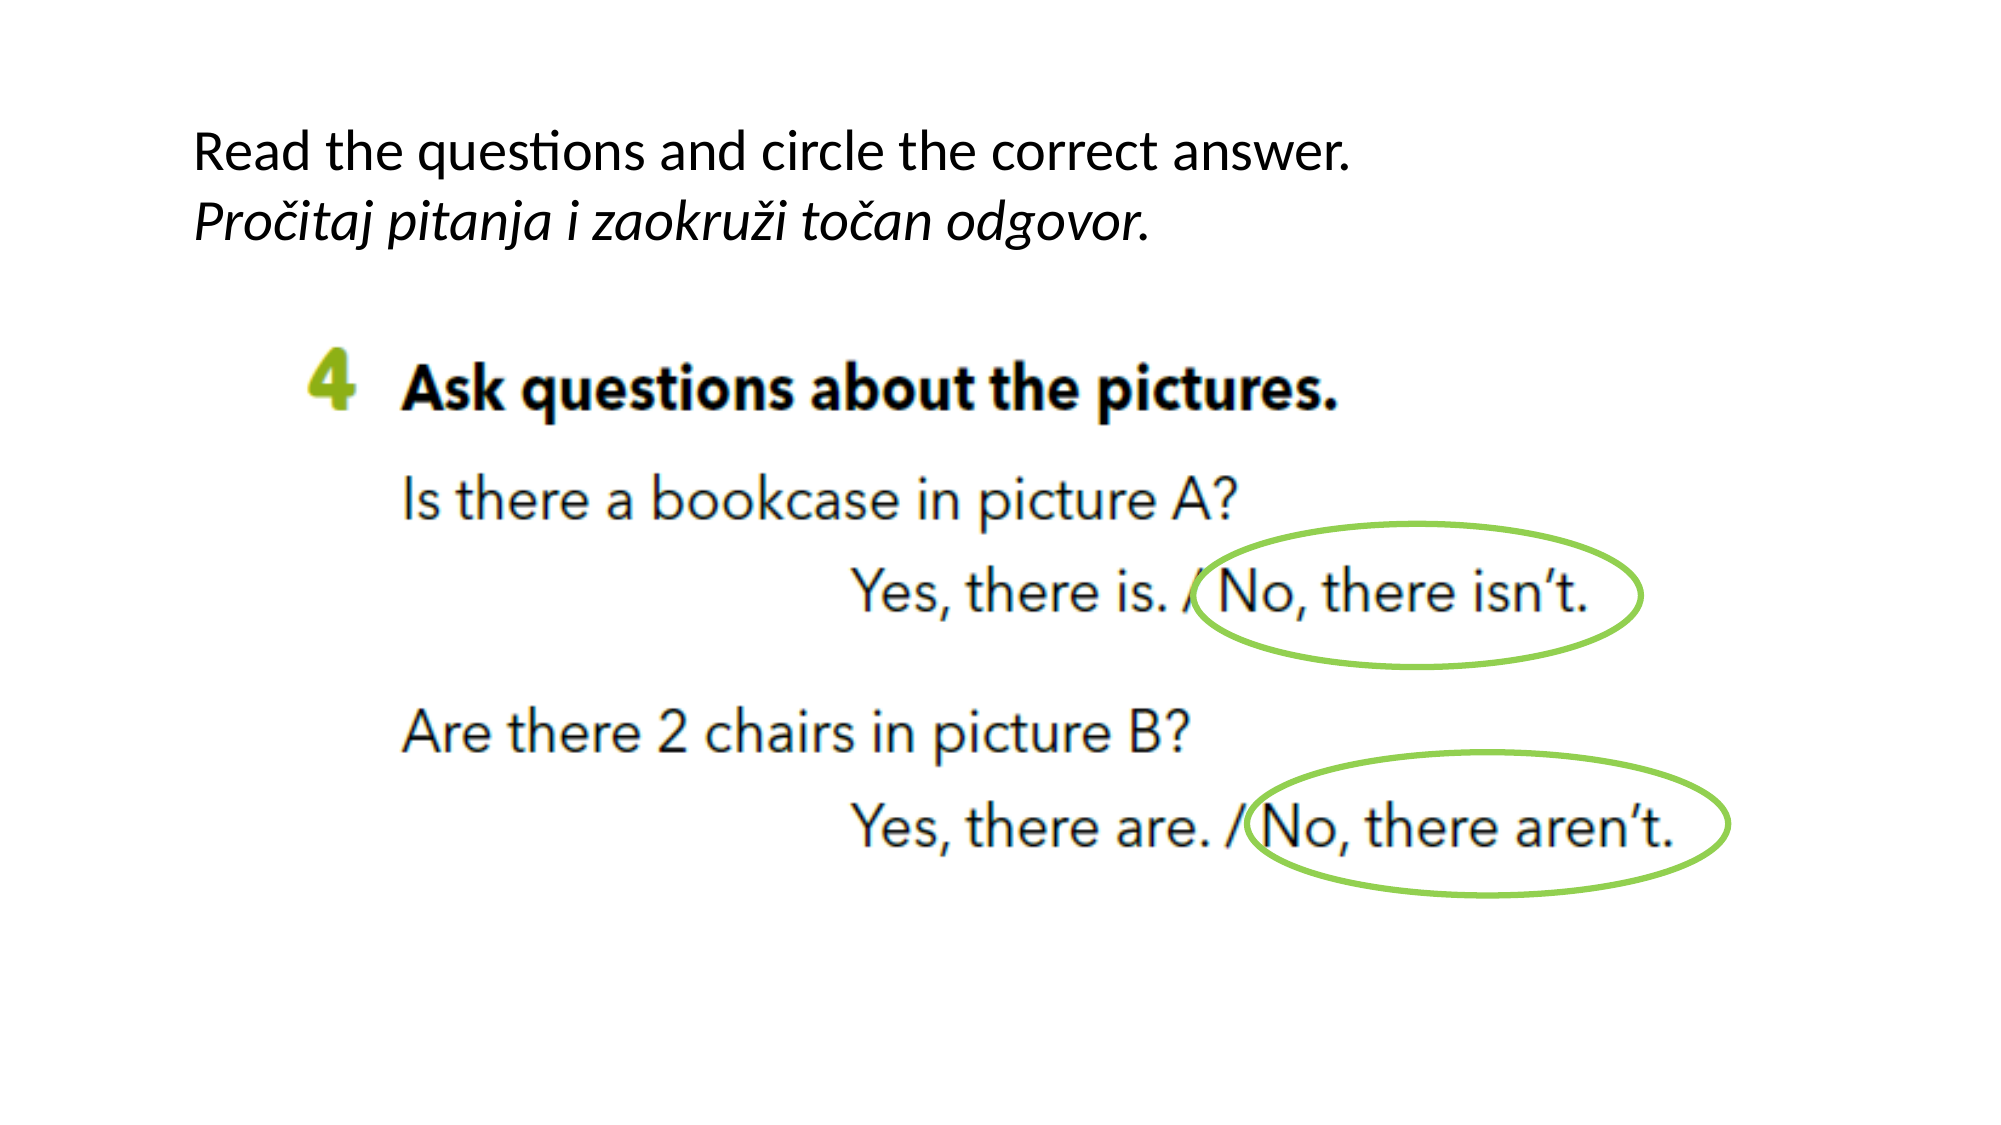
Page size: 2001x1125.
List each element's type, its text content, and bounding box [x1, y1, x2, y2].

text_box Read the questions and circle the correct answer. Pročitaj pitanja i zaokruži točan odgovor. [179, 105, 1695, 260]
picture [289, 331, 1729, 896]
